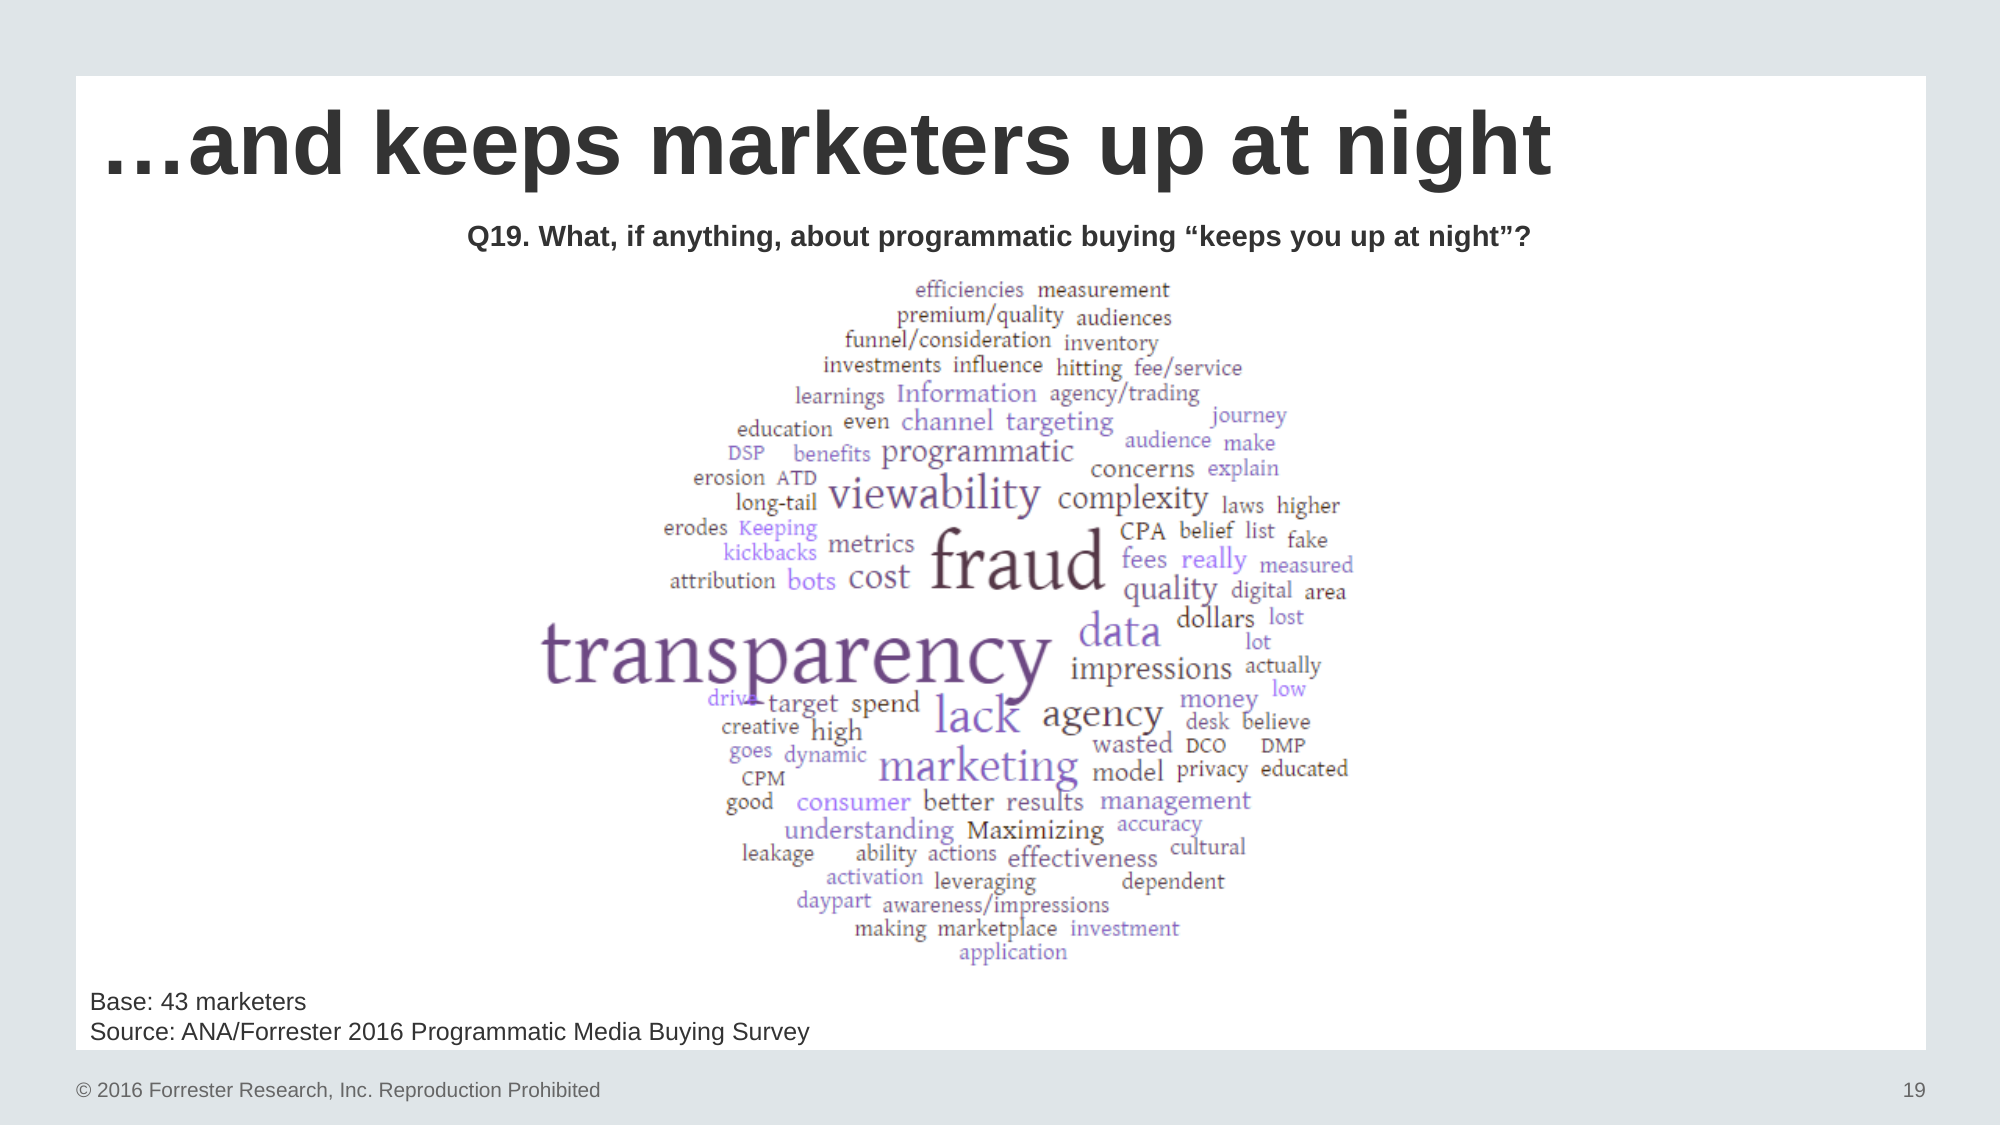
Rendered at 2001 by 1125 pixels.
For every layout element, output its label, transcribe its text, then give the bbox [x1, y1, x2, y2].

title …and keeps marketers up at night [99, 97, 1900, 195]
text_box Base: 43 marketers Source: ANA/Forrester 2016 Programmatic Media Buying Survey [75, 975, 1622, 1053]
picture [388, 270, 1612, 971]
text_box Q19. What, if anything, about programmatic buying “keeps you up at night”? [343, 216, 1657, 252]
